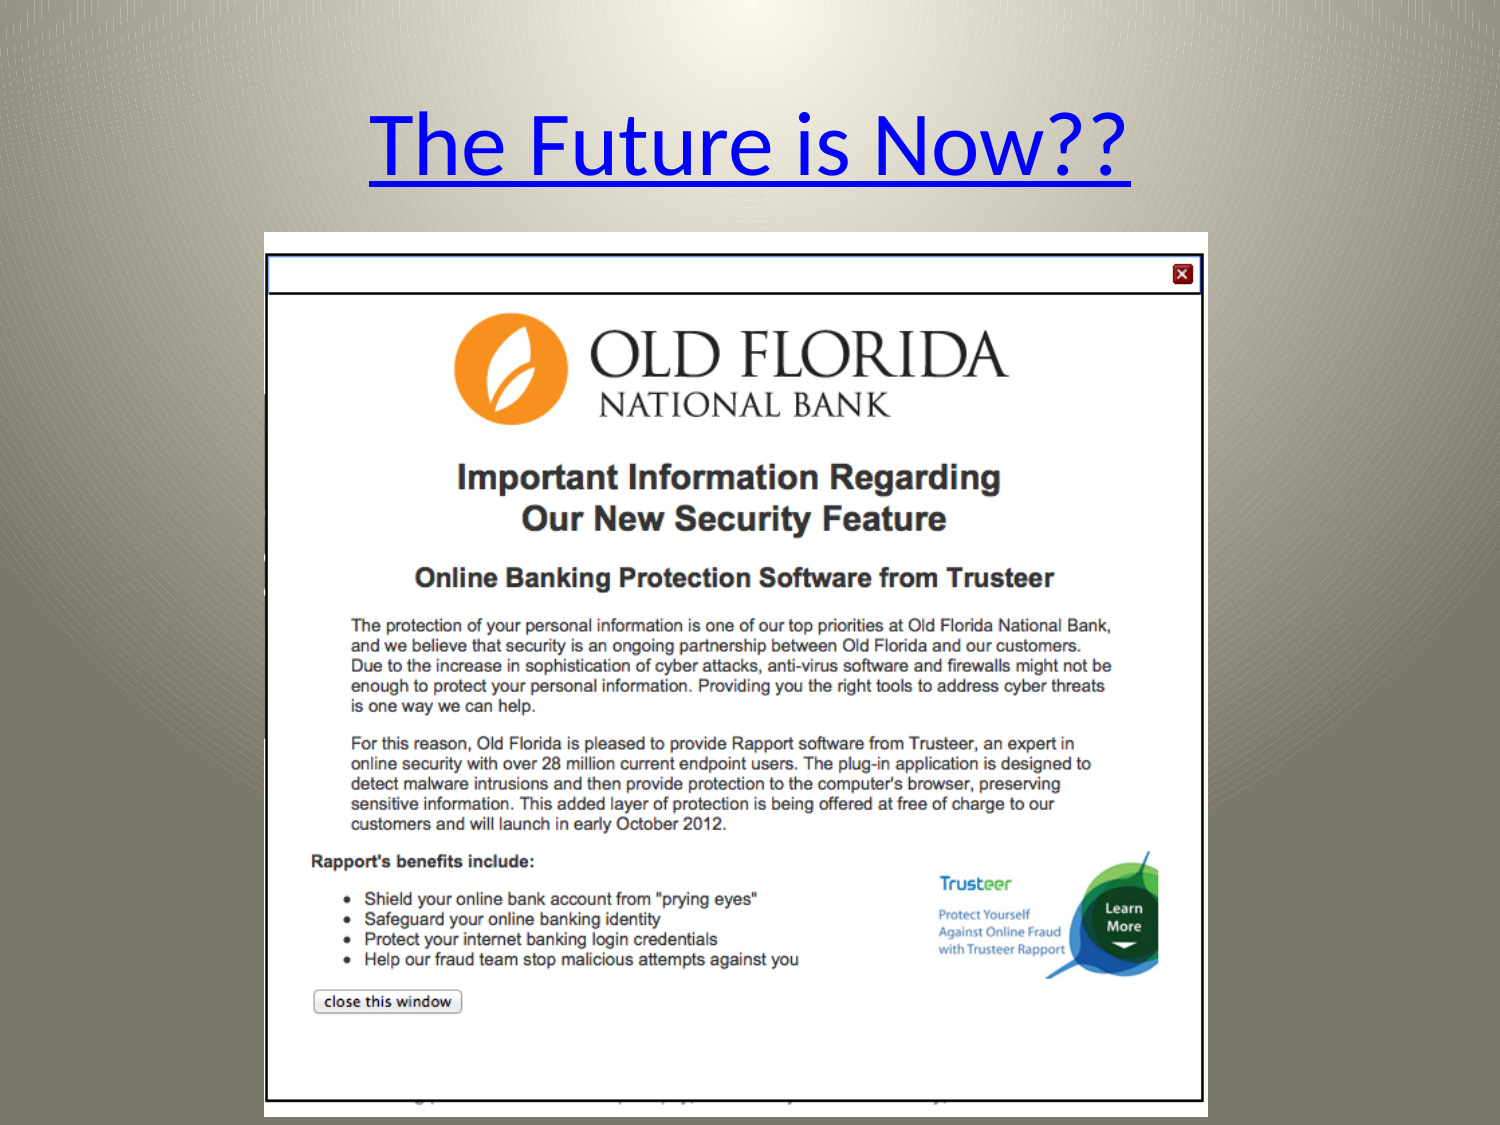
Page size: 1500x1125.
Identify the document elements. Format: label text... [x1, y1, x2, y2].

title The Future is Now?? [75, 45, 1425, 233]
picture [264, 232, 1209, 1118]
